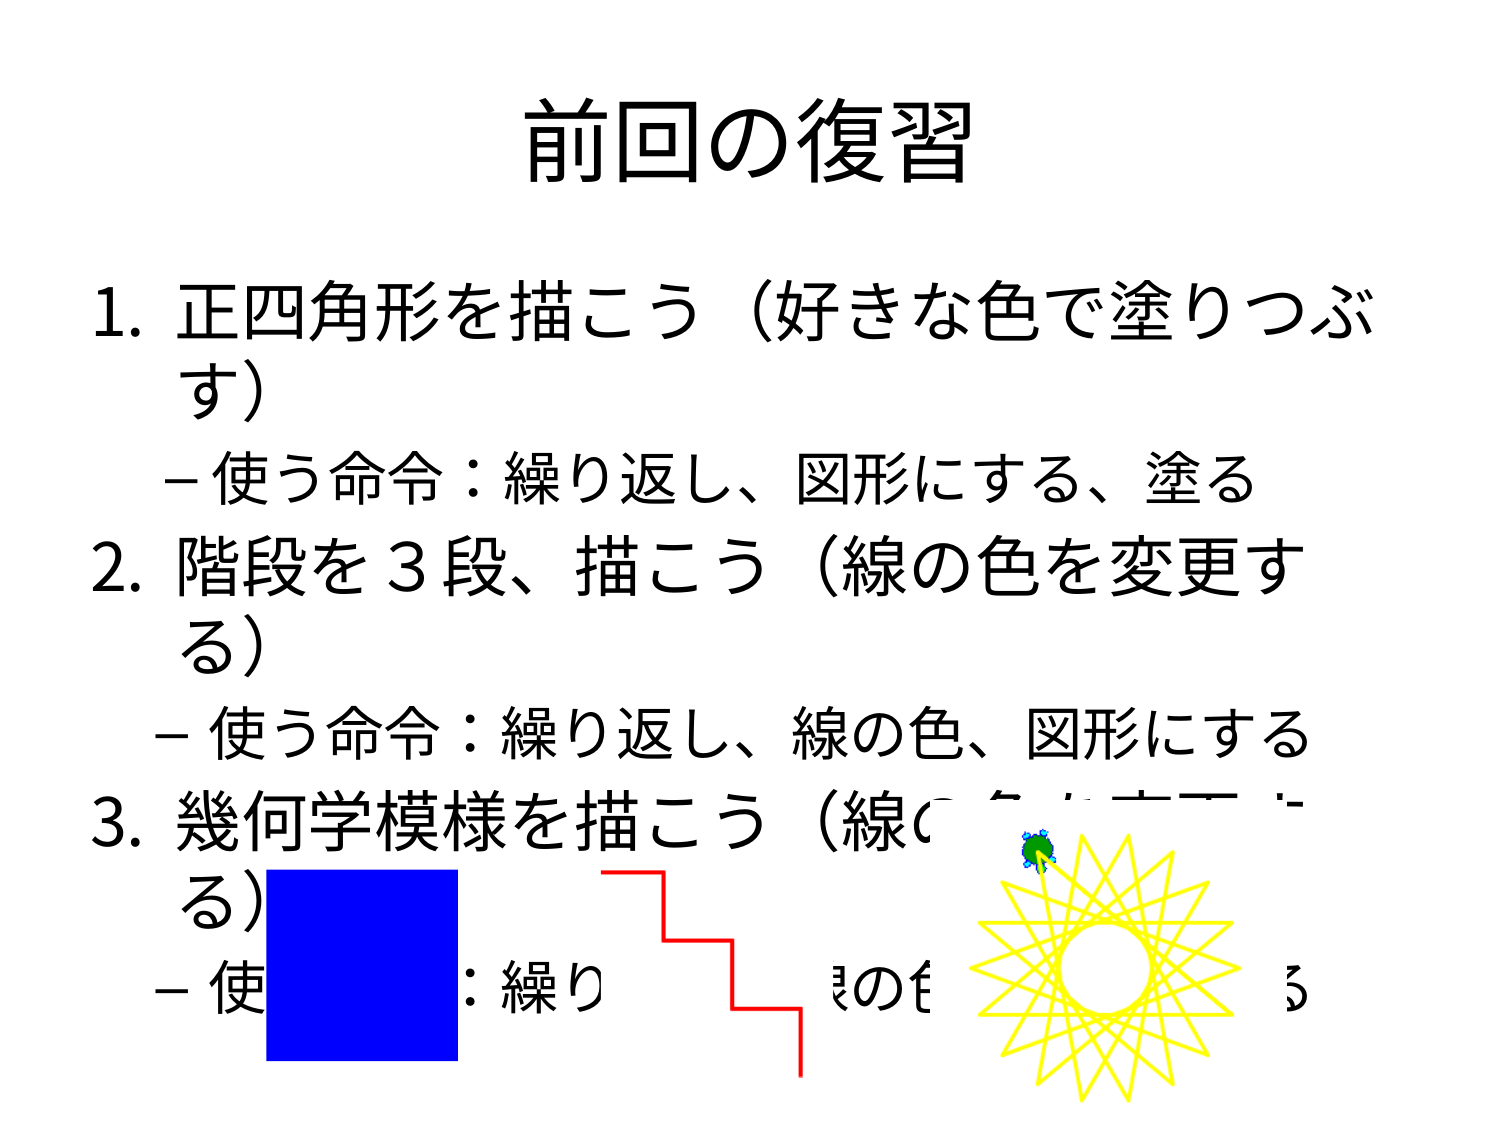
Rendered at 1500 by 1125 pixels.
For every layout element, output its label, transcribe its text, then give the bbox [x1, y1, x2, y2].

picture [600, 854, 834, 1079]
text_box [264, 868, 460, 1063]
title 前回の復習 [75, 45, 1425, 233]
picture [930, 799, 1287, 1119]
list 正四角形を描こう（好きな色で塗りつぶす） 使う命令：繰り返し、図形にする、塗る 階段を３段、描こう（線の色を変更する） 使う命令：繰り返し、線の色、図形にする 幾何学模様を描こう（線の色を変更する） 使う命令：繰り返し、線の色、図形にする [75, 262, 1425, 1005]
